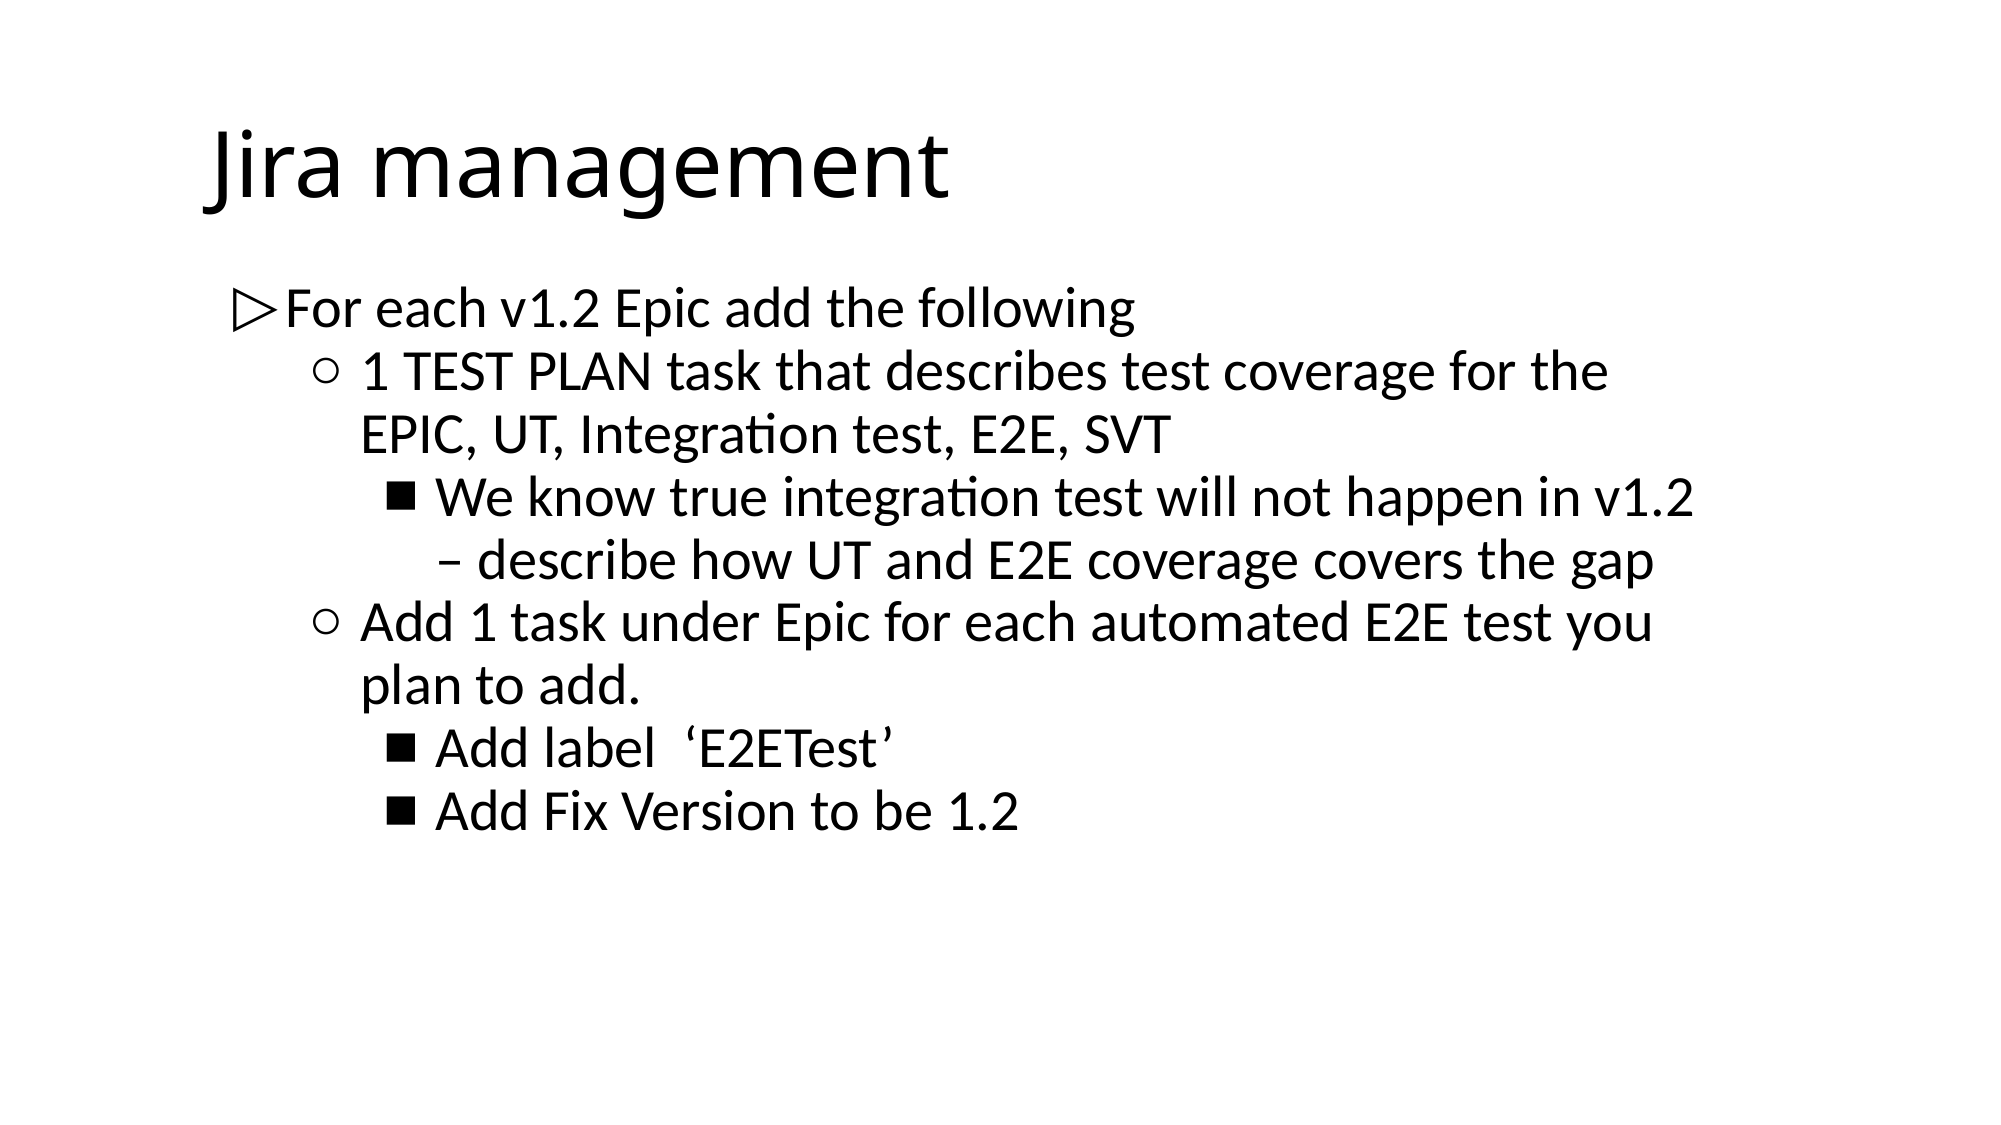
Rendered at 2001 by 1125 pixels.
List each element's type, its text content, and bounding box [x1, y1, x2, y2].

list For each v1.2 Epic add the following 1 TEST PLAN task that describes test coverage for the EPIC, UT, Integration test, E2E, SVT We know true integration test will not happen in v1.2 – describe how UT and E2E coverage covers the gap Add 1 task under Epic for each automated E2E test you plan to add. Add label ‘E2ETest’ Add Fix Version to be 1.2 [195, 262, 1751, 1078]
title Jira management [195, 45, 1609, 233]
